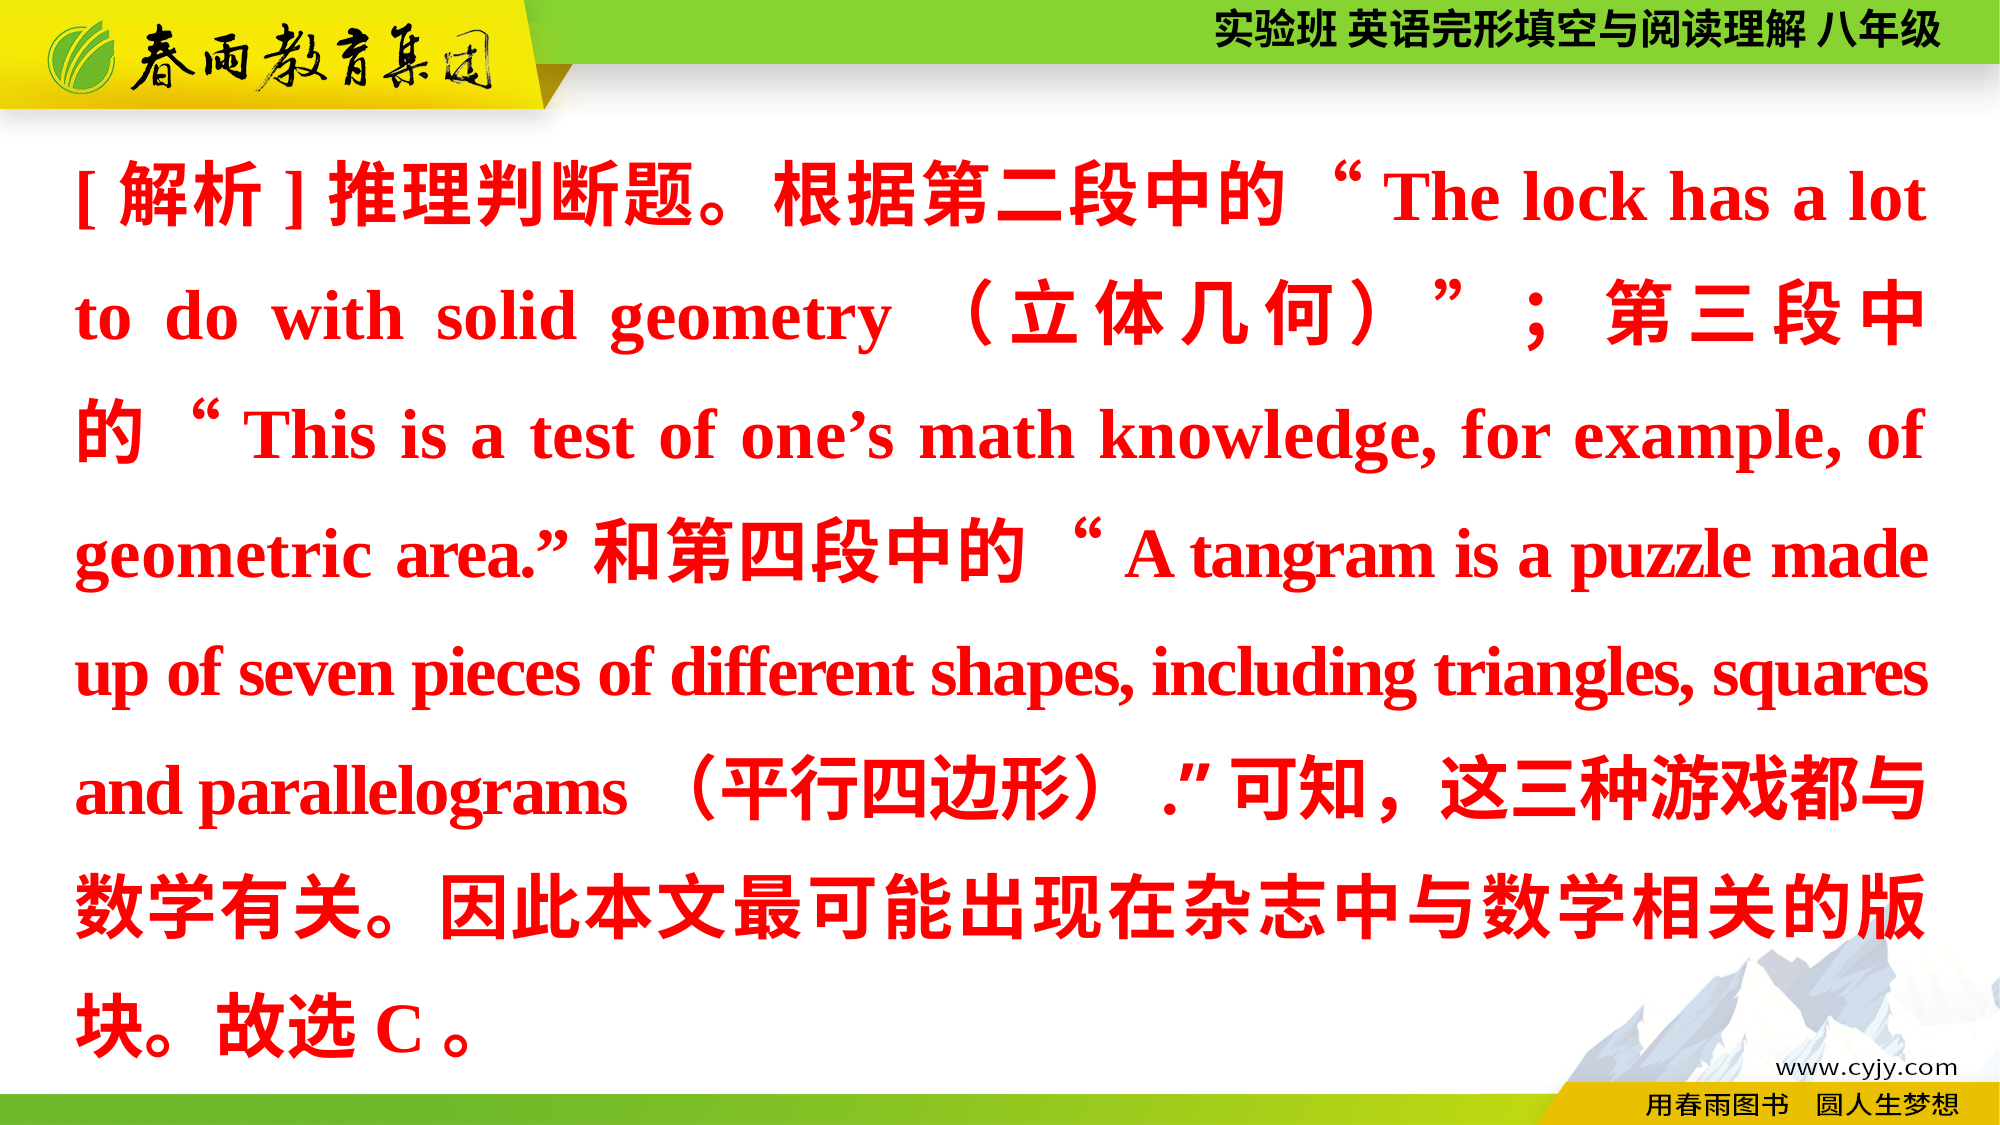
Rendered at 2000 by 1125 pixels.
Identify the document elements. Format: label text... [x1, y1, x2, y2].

list [解析]推理判断题。根据第二段中的“The lock has a lot to do with solid geometry（立体几何）”；第三段中的“This is a test of one’s math knowledge, for example, of geometric area.”和第四段中的“A tangram is a puzzle made up of seven pieces of different shapes, including triangles, squares and parallelograms（平行四边形）.”可知，这三种游戏都与数学有关。因此本文最可能出现在杂志中与数学相关的版块。故选C。 [59, 108, 1944, 1071]
picture [0, 0, 2000, 1125]
